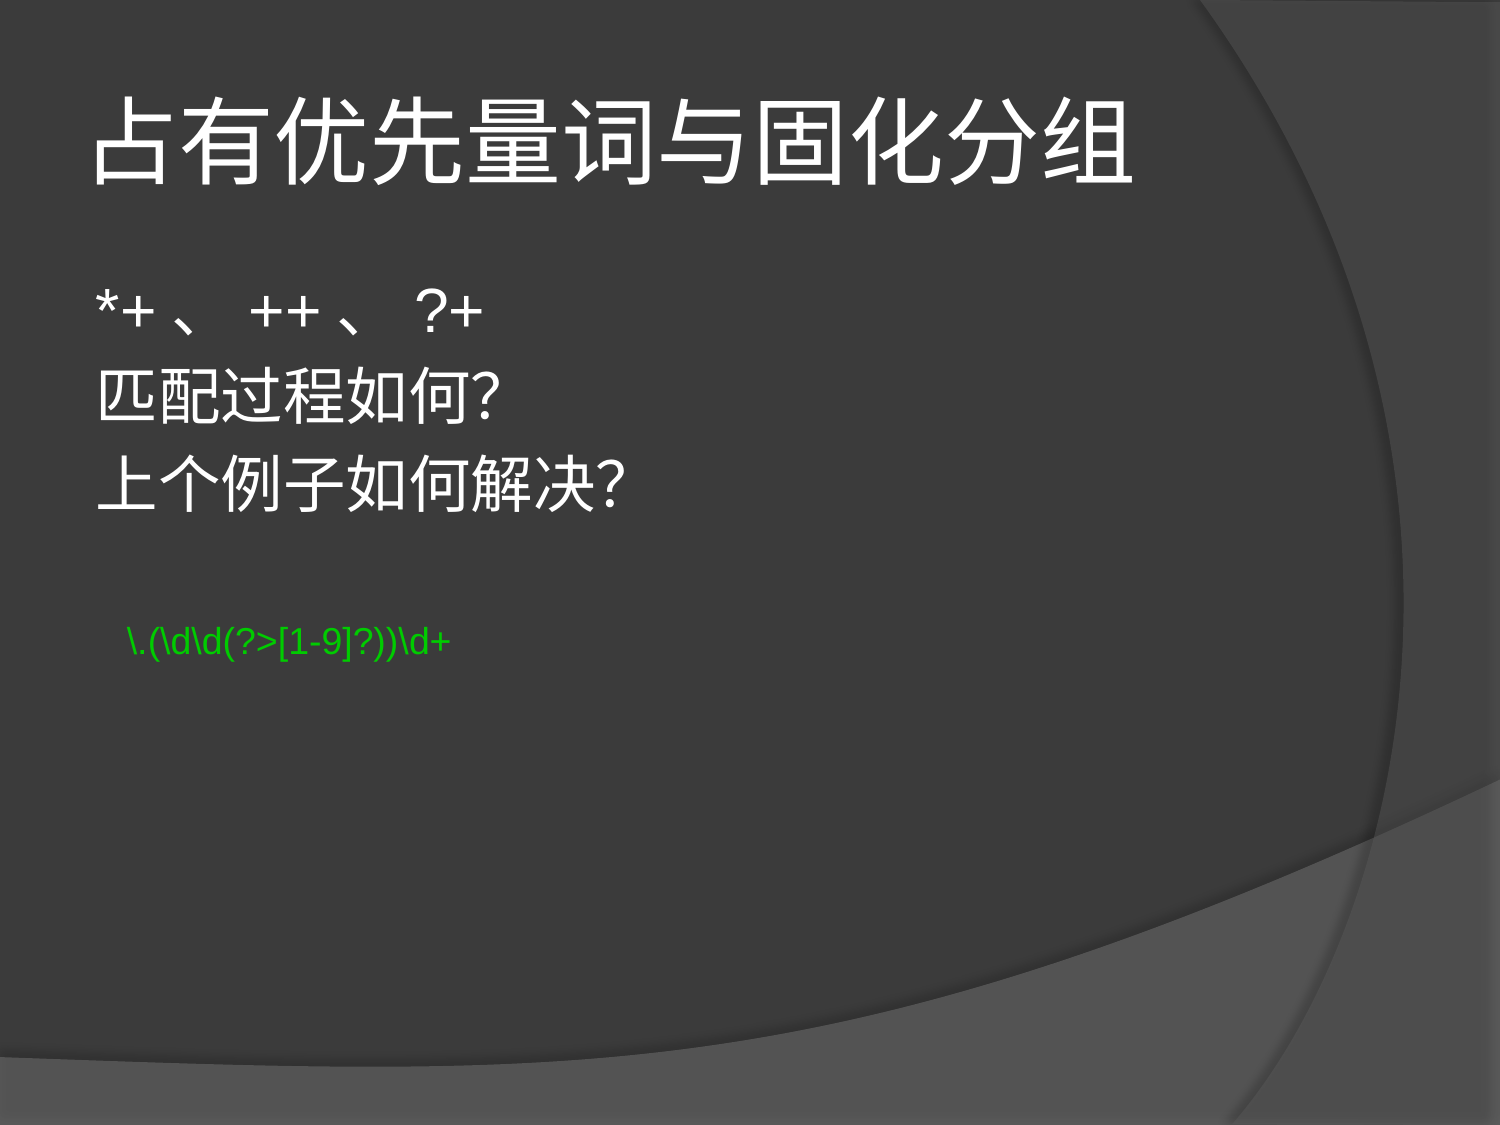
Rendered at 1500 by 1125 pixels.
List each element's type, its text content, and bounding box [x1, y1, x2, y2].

text_box \.(\d\d(?>[1-9]?))\d+ [112, 609, 987, 670]
title 占有优先量词与固化分组 [75, 45, 1300, 233]
list *+、++、?+ 匹配过程如何？ 上个例子如何解决？ [75, 262, 1300, 563]
